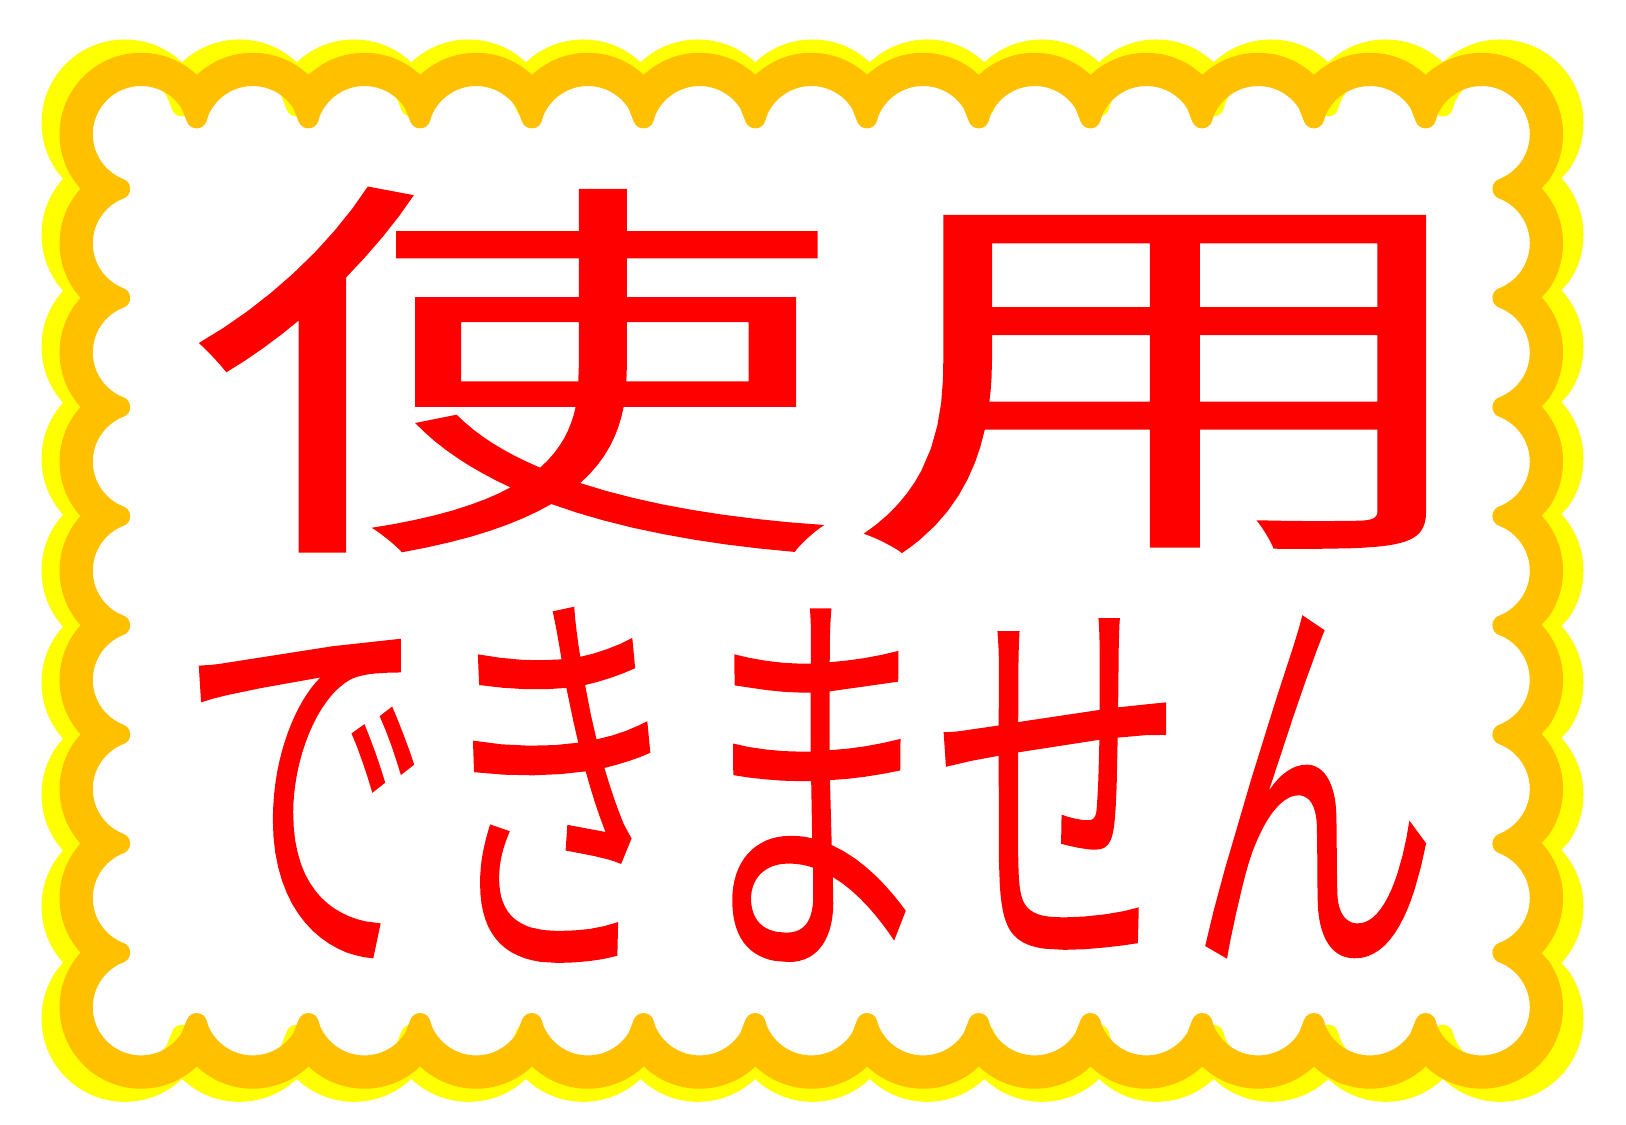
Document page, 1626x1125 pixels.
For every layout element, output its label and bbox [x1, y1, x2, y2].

text_box [51, 49, 1574, 1092]
